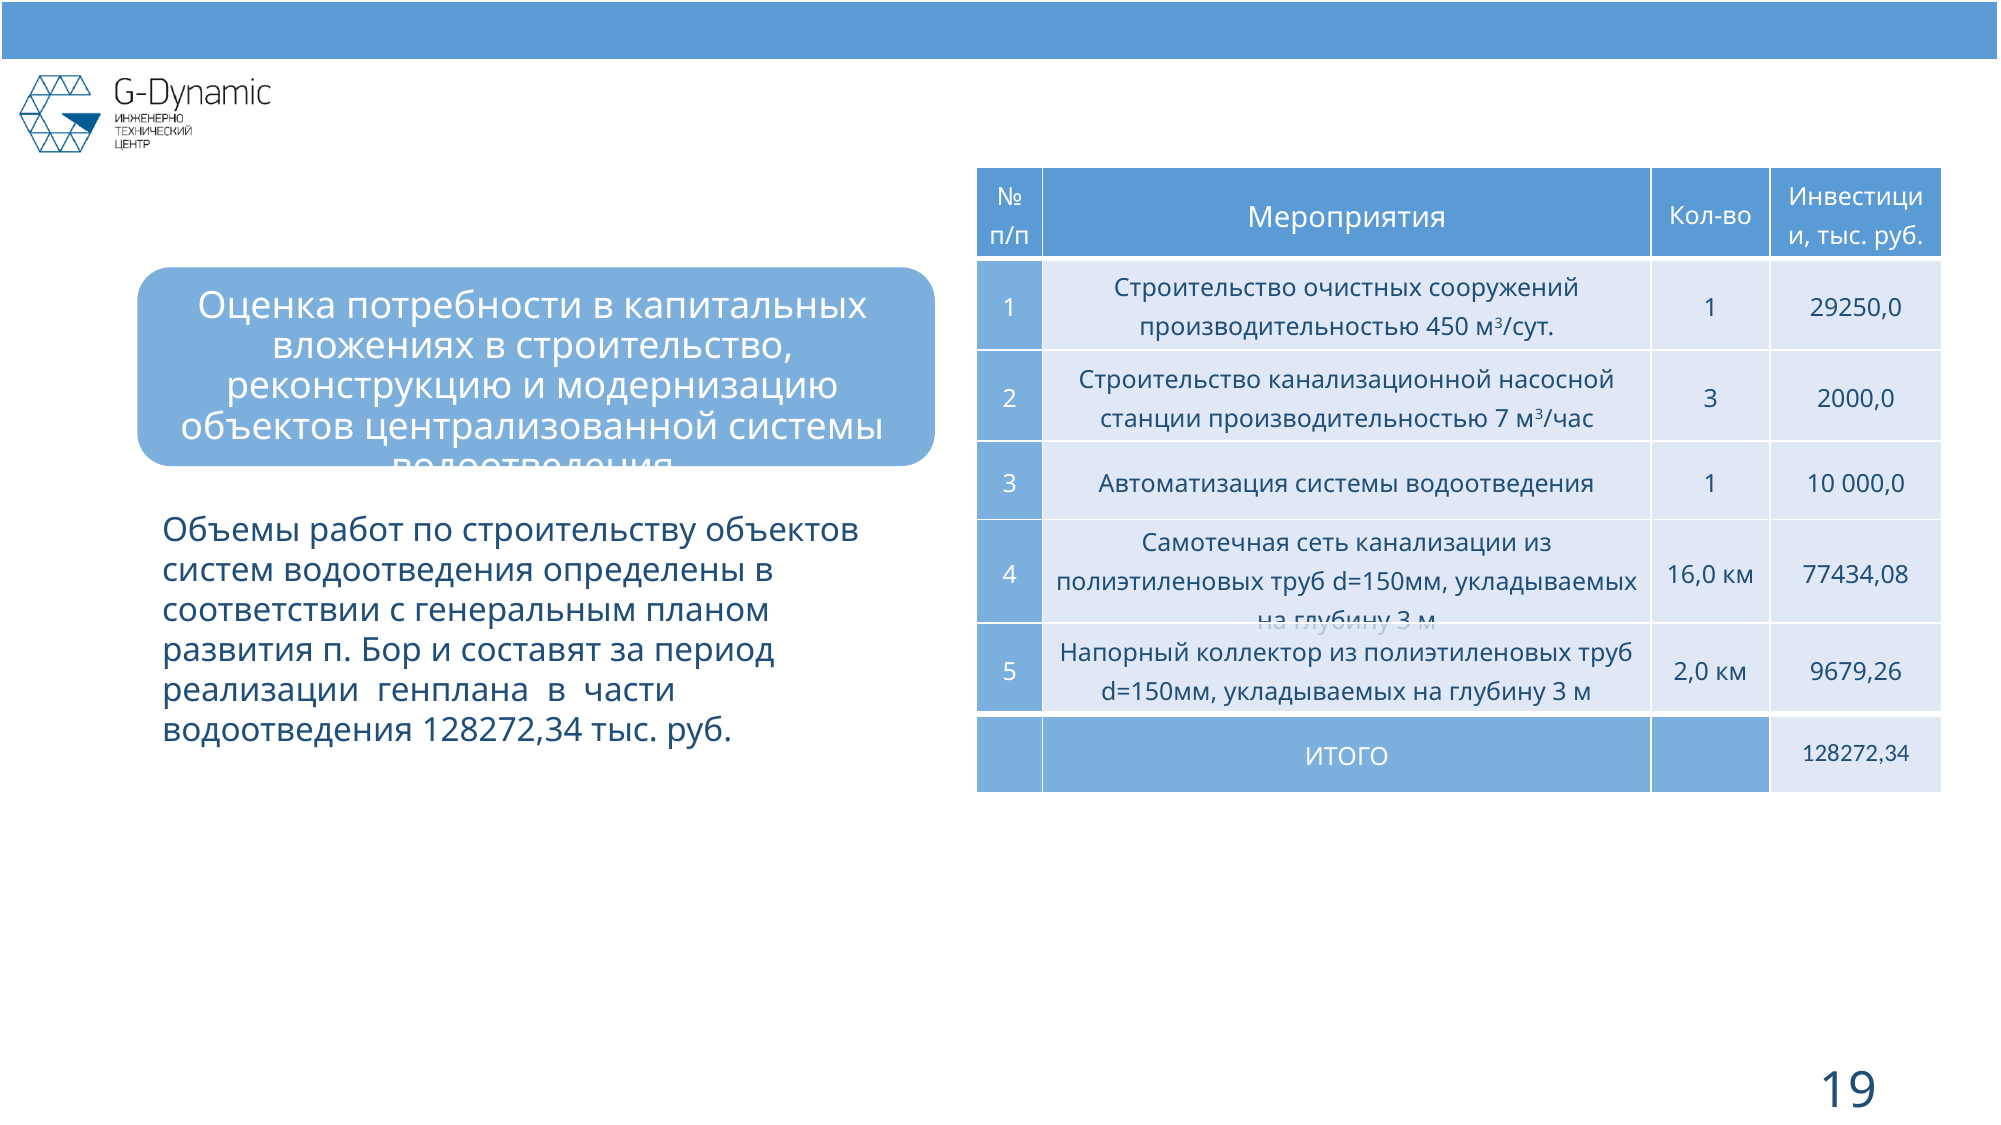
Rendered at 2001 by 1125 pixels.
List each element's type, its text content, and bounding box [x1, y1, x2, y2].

table_cell 1 [1652, 442, 1769, 519]
text_box [144, 266, 928, 278]
table_cell 2000,0 [1771, 351, 1941, 440]
text_box Оценка потребности в капитальных вложениях в строительство, реконструкцию и модернизацию объектов централизованной системы водоотведения [58, 278, 932, 474]
table_cell 1 [977, 261, 1042, 349]
table_cell [1652, 717, 1769, 792]
table_cell 3 [1652, 351, 1769, 440]
table_cell 128272,34 [1771, 717, 1941, 792]
table_cell 9679,26 [1771, 624, 1941, 711]
table_cell 2,0 км [1652, 624, 1769, 711]
table_cell 10 000,0 [1771, 442, 1941, 519]
table_cell 5 [977, 624, 1042, 711]
table_header [2, 2, 1997, 59]
table_cell ИТОГО [1043, 717, 1650, 792]
table_header Кол-во [1652, 168, 1769, 256]
table_cell 2 [977, 351, 1042, 440]
table_cell Самотечная сеть канализации из полиэтиленовых труб d=150мм, укладываемых на глубину 3 м [1043, 520, 1650, 622]
text_box [932, 284, 936, 449]
table_cell Строительство канализационной насосной станции производительностью 7 м3/час [1043, 351, 1650, 440]
table_cell Строительство очистных сооружений производительностью 450 м3/сут. [1043, 261, 1650, 349]
slide_number 19 [1541, 1024, 1892, 1125]
table_cell 1 [1652, 261, 1769, 349]
table_cell [977, 717, 1042, 792]
table_cell 29250,0 [1771, 261, 1941, 349]
table_header № п/п [977, 168, 1042, 256]
table_cell 3 [977, 442, 1042, 519]
table_cell 4 [977, 520, 1042, 622]
table_cell Напорный коллектор из полиэтиленовых труб d=150мм, укладываемых на глубину 3 м [1043, 624, 1650, 711]
picture [0, 52, 292, 174]
table_cell Автоматизация системы водоотведения [1043, 442, 1650, 519]
table_header Инвестиции, тыс. руб. [1771, 168, 1941, 256]
table_cell 16,0 км [1652, 520, 1769, 622]
table_header Мероприятия [1043, 168, 1650, 256]
table_cell 77434,08 [1771, 520, 1941, 622]
text_box Объемы работ по строительству объектов систем водоотведения определены в соответствии с генеральным планом развития п. Бор и составят за период реализации генплана в части водоотведения 128272,34 тыс. руб. [147, 500, 932, 756]
